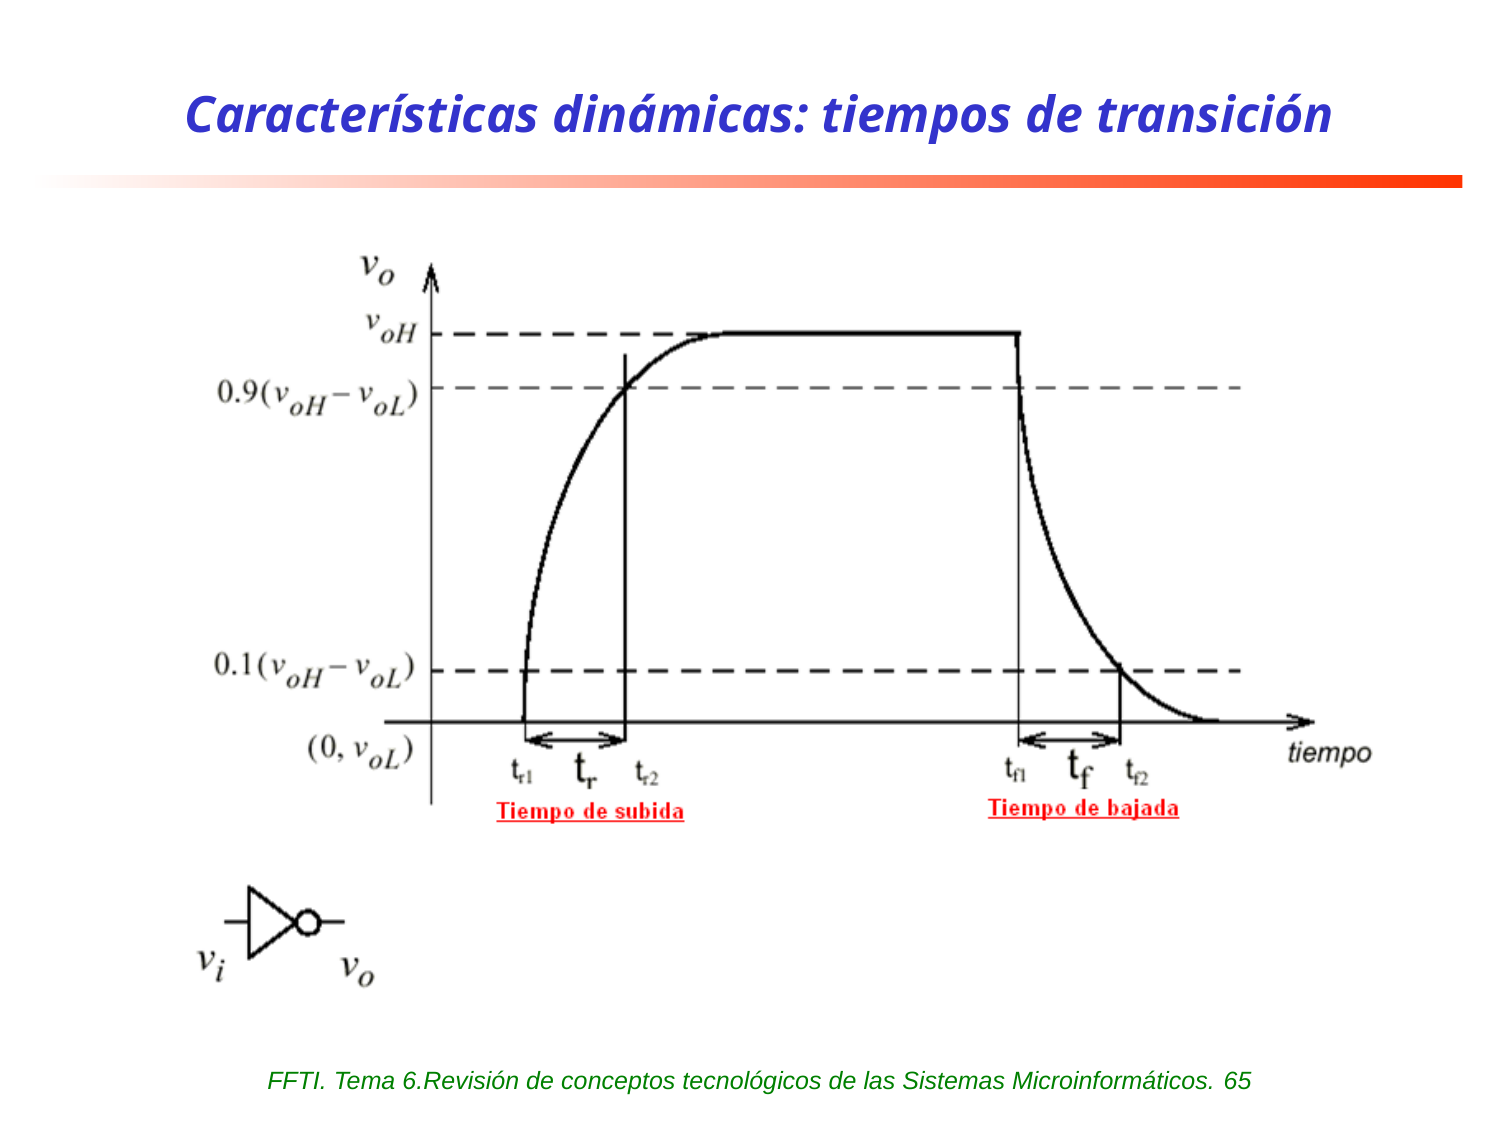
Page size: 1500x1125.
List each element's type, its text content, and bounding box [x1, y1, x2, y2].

picture [185, 233, 1376, 994]
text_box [759, 176, 763, 187]
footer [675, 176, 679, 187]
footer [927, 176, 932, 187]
footer FFTI. Tema 6.Revisión de conceptos tecnológicos de las Sistemas Microinformáticos. 65 [68, 1056, 1451, 1103]
title Características dinámicas: tiempos de transición [68, 49, 1451, 176]
table_cell 1 [843, 176, 847, 187]
